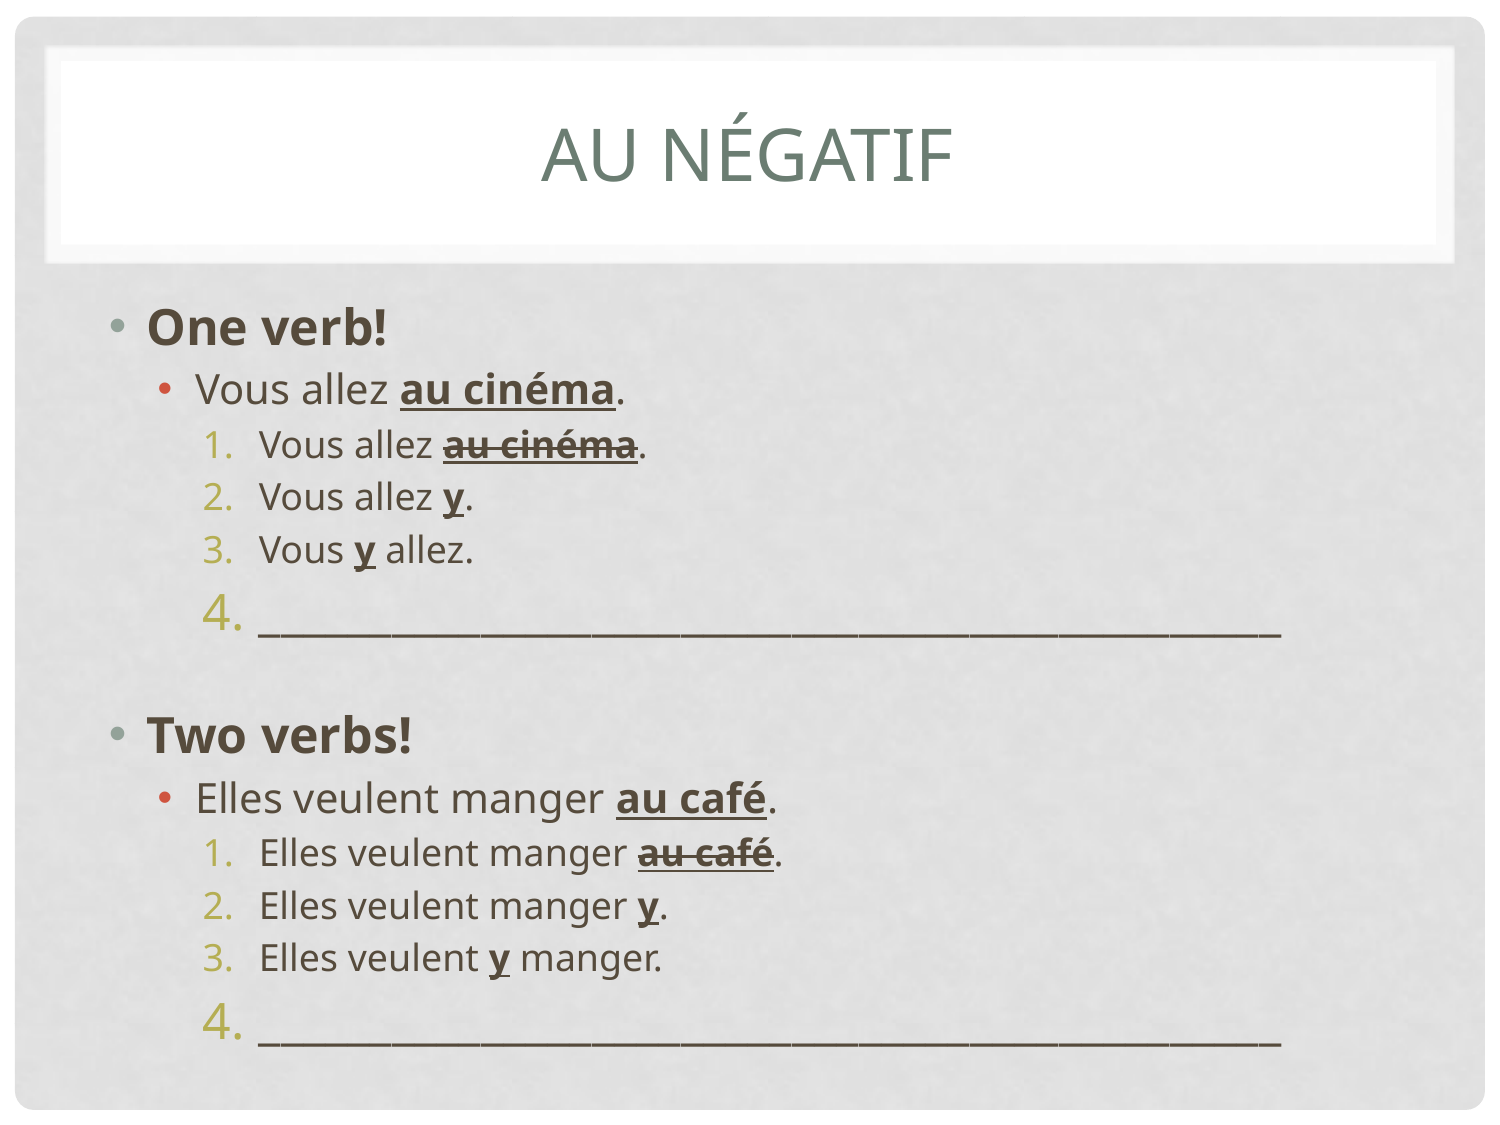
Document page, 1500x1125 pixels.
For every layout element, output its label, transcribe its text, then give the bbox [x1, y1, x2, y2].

title Au négatif [69, 66, 1425, 238]
list One verb! Vous allez au cinéma. Vous allez au cinéma. Vous allez y. Vous y allez. ______________________________________________ Two verbs! Elles veulent manger au café. Elles veulent manger au café. Elles veulent manger y. Elles veulent y manger. ______________________________________________ [75, 287, 1425, 1125]
